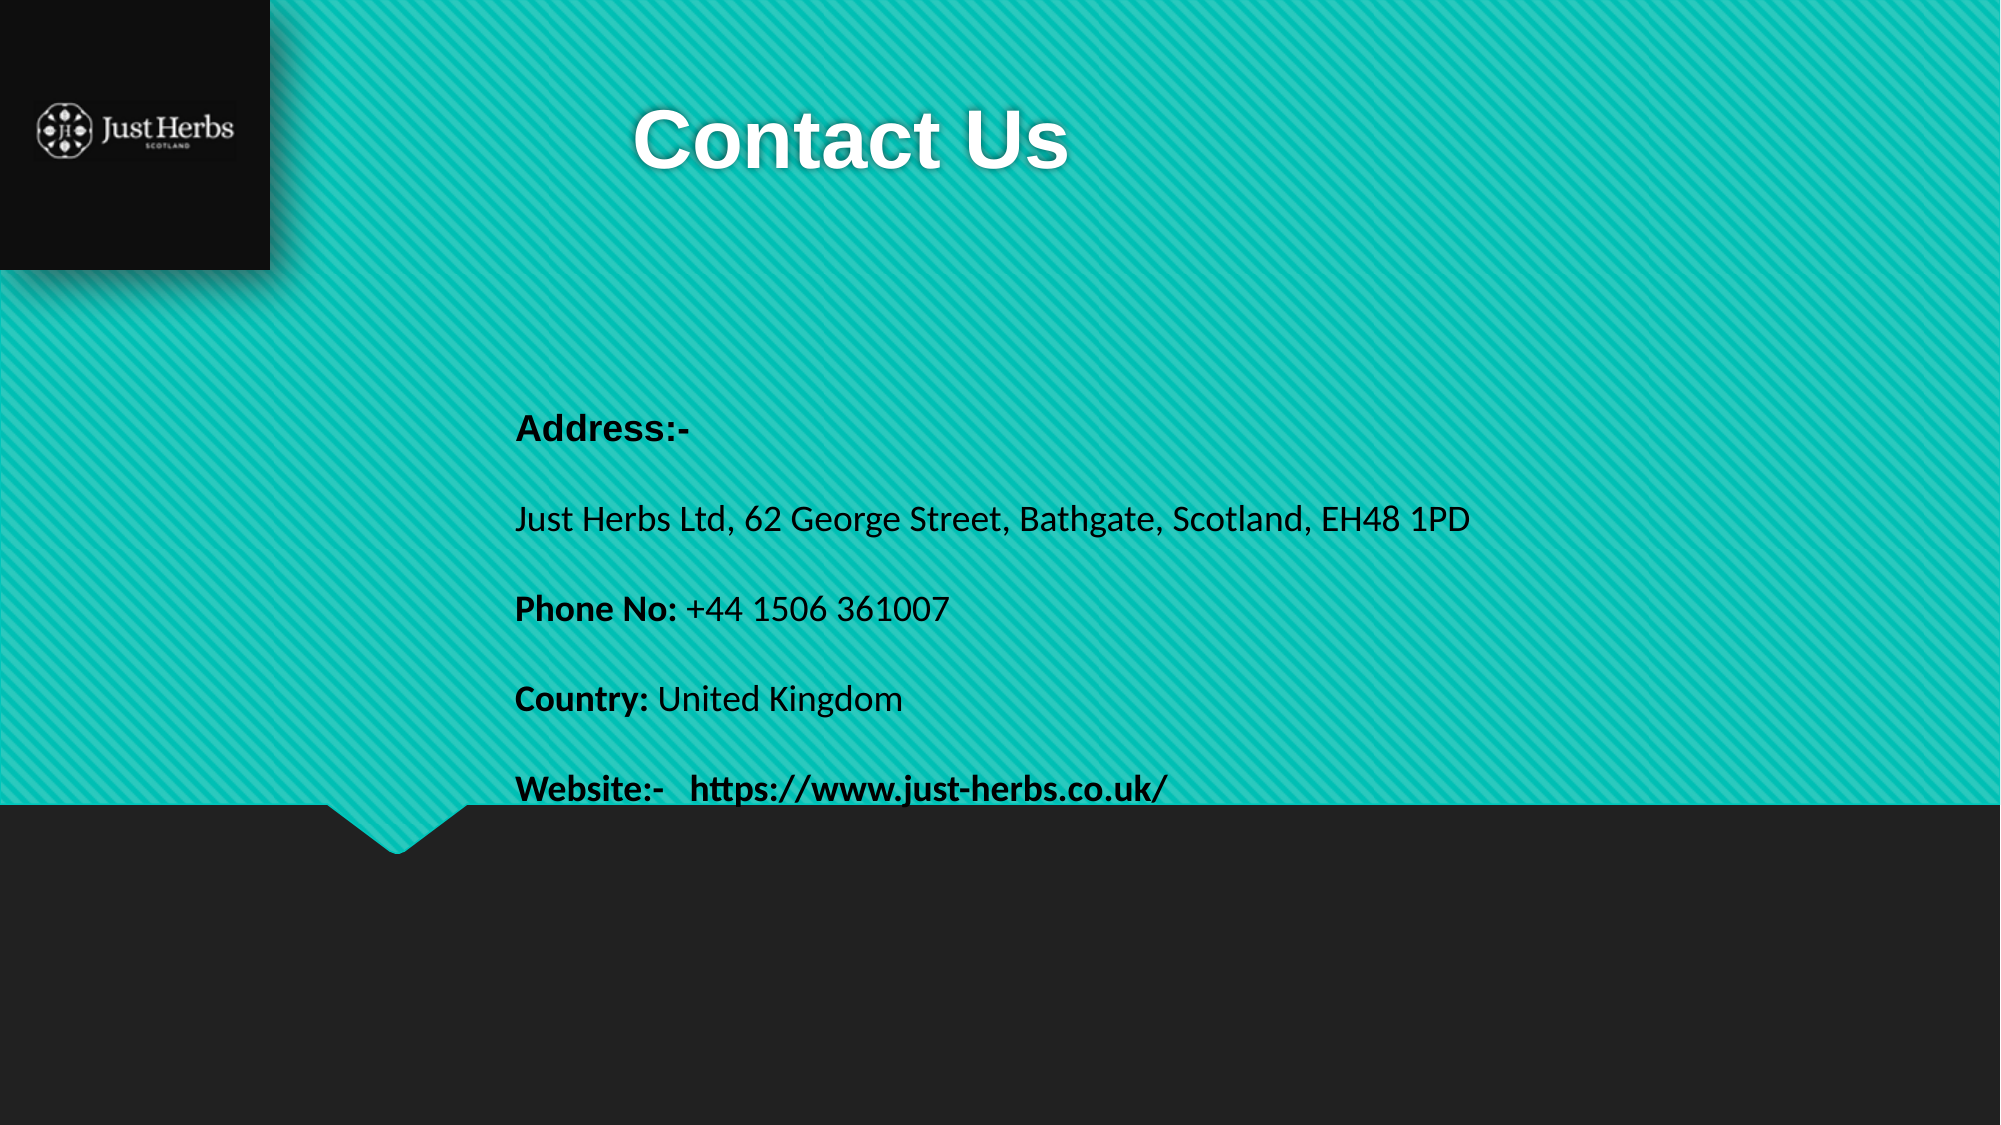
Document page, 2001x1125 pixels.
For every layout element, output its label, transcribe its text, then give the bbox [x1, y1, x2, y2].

text_box Address:- Just Herbs Ltd, 62 George Street, Bathgate, Scotland, EH48 1PD Phone No: +44 1506 361007 Country: United Kingdom Website:- https://www.just-herbs.co.uk/ [500, 396, 1501, 817]
title Contact Us [617, 48, 1442, 193]
picture [0, 0, 270, 270]
